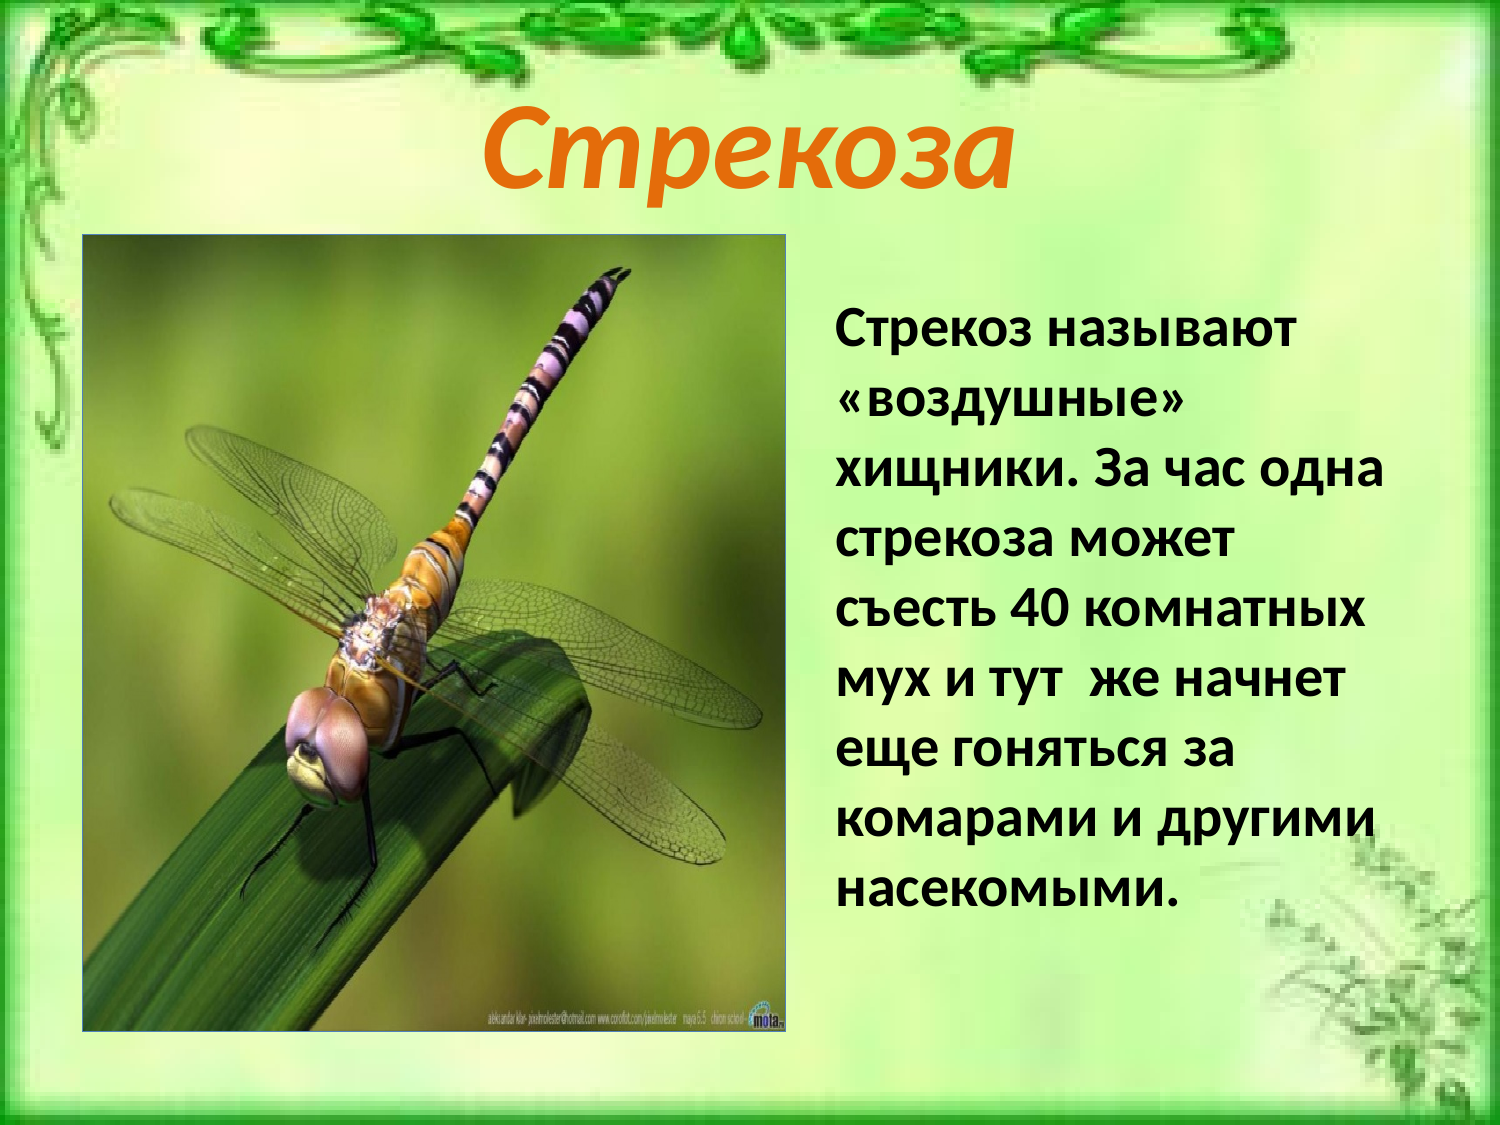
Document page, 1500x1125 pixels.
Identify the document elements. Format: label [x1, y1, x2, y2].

list [81, 234, 786, 1032]
list [0, 0, 1500, 1125]
